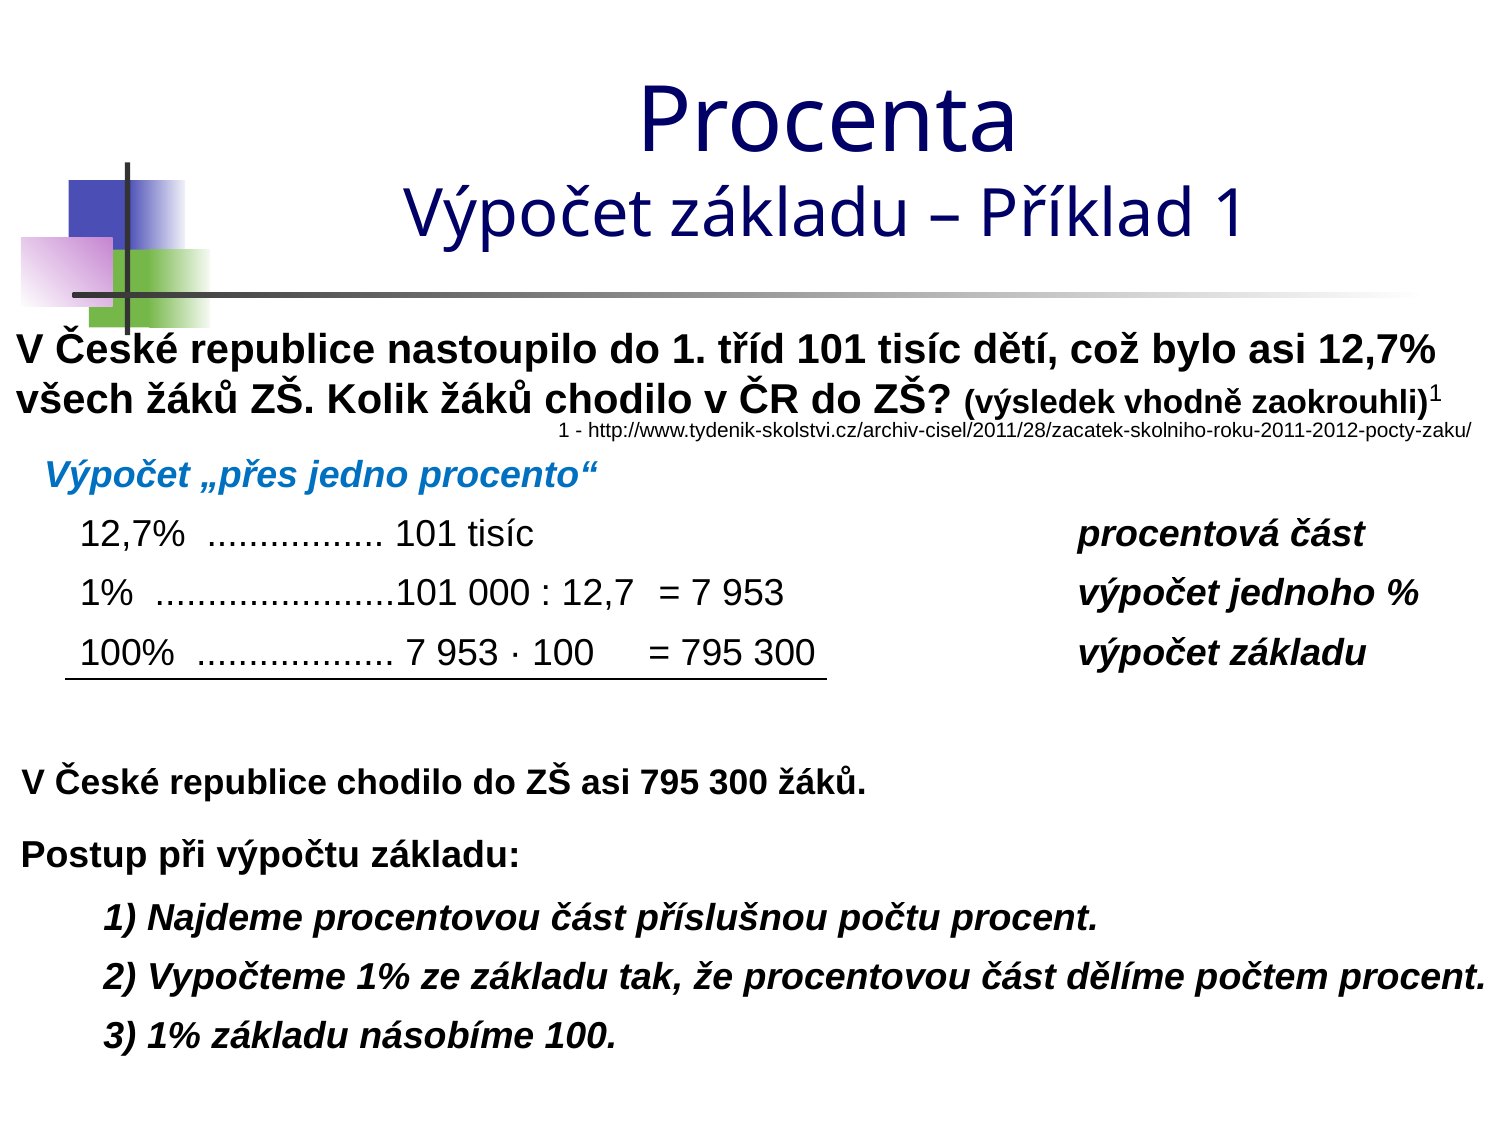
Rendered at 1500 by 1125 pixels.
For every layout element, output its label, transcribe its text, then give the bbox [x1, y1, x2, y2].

text_box 2) Vypočteme 1% ze základu tak, že procentovou část dělíme počtem procent. [88, 944, 1500, 1005]
title Procenta Výpočet základu – Příklad 1 [188, 34, 1468, 276]
text_box = 795 300 [633, 620, 880, 680]
text_box 1) Najdeme procentovou část příslušnou počtu procent. [88, 885, 1224, 944]
text_box V České republice chodilo do ZŠ asi 795 300 žáků. [6, 751, 1500, 809]
text_box Výpočet „přes jedno procento“ [29, 442, 892, 503]
text_box 1% .......................101 000 : 12,7 [64, 560, 643, 620]
text_box 12,7% ................. 101 tisíc [64, 501, 998, 562]
text_box = 7 953 [643, 560, 969, 621]
text_box výpočet jednoho % [1062, 560, 1465, 620]
text_box V České republice nastoupilo do 1. tříd 101 tisíc dětí, což bylo asi 12,7% všech žáků ZŠ. Kolik žáků chodilo v ČR do ZŠ? (výsledek vhodně zaokrouhli)1 [1, 314, 1500, 430]
text_box Postup při výpočtu základu: [5, 822, 716, 882]
text_box 1 - http://www.tydenik-skolstvi.cz/archiv-cisel/2011/28/zacatek-skolniho-roku-2011-2012-pocty-zaku/ [543, 408, 1500, 449]
text_box 3) 1% základu násobíme 100. [88, 1003, 1489, 1064]
text_box procentová část [1062, 501, 1465, 560]
text_box 100% ................... 7 953 · 100 [64, 620, 633, 678]
text_box výpočet základu [1062, 620, 1465, 680]
